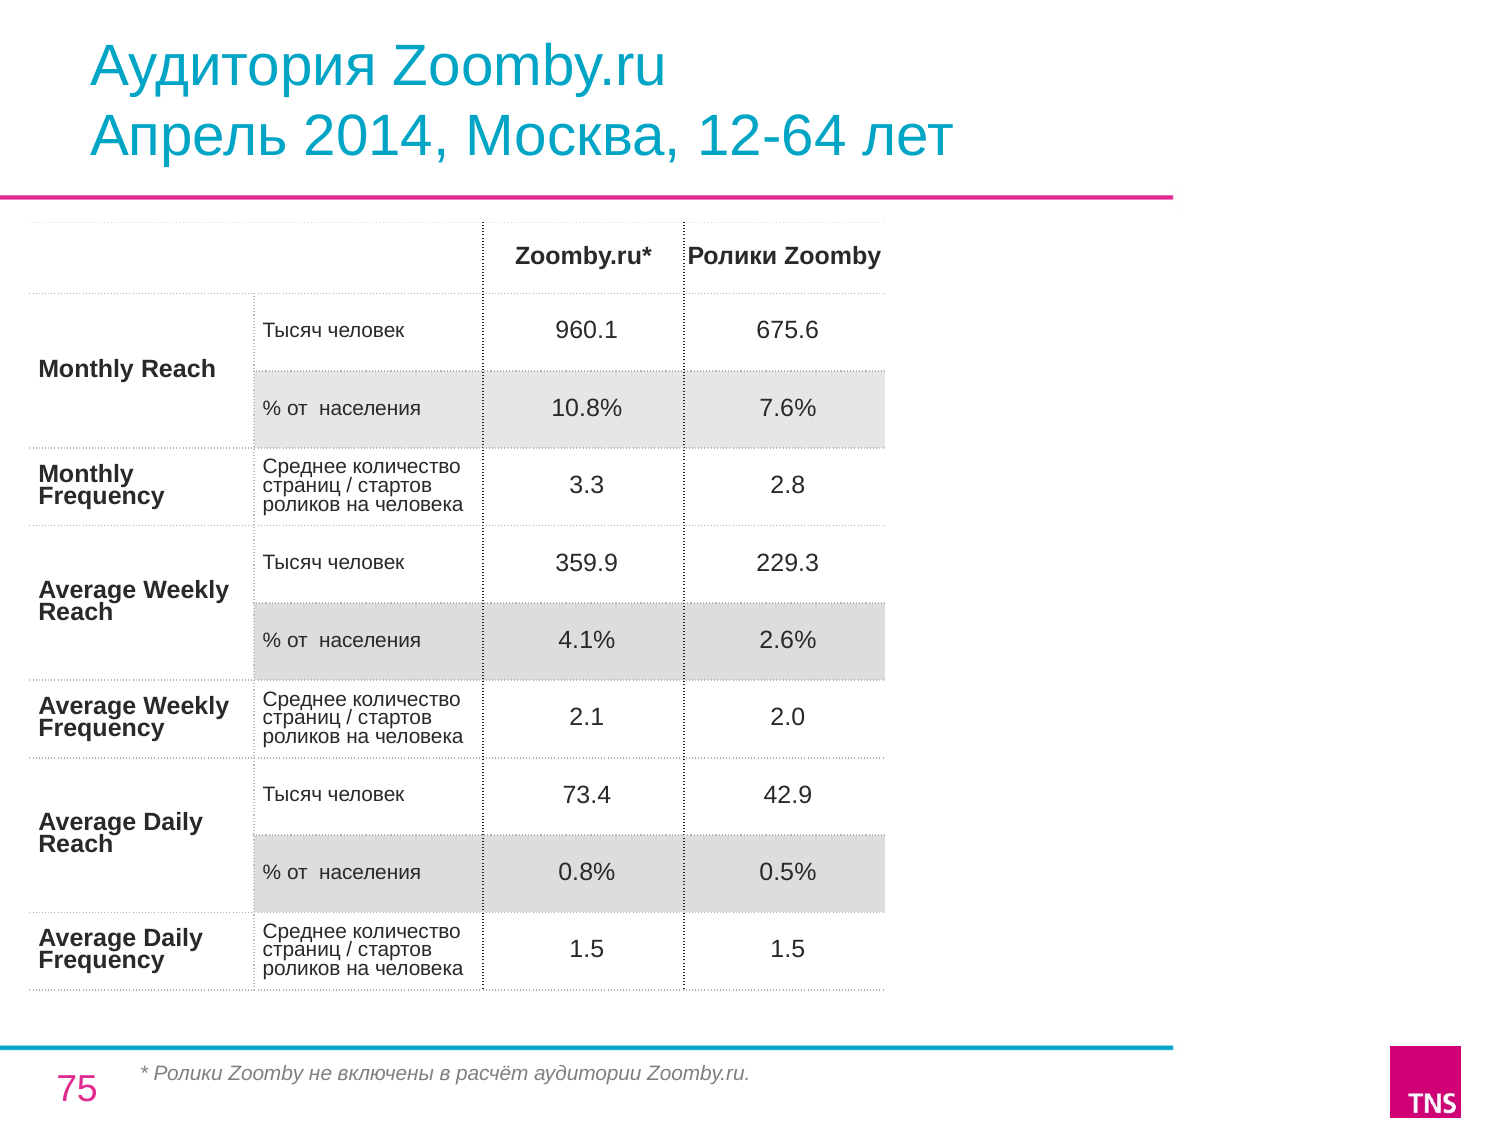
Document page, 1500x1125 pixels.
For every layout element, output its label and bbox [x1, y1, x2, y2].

table_header [29, 223, 885, 294]
slide_number [40, 1055, 392, 1125]
title [74, 8, 1476, 187]
table_cell [29, 294, 885, 990]
picture [0, 0, 1500, 1125]
text_box [124, 1052, 1463, 1092]
